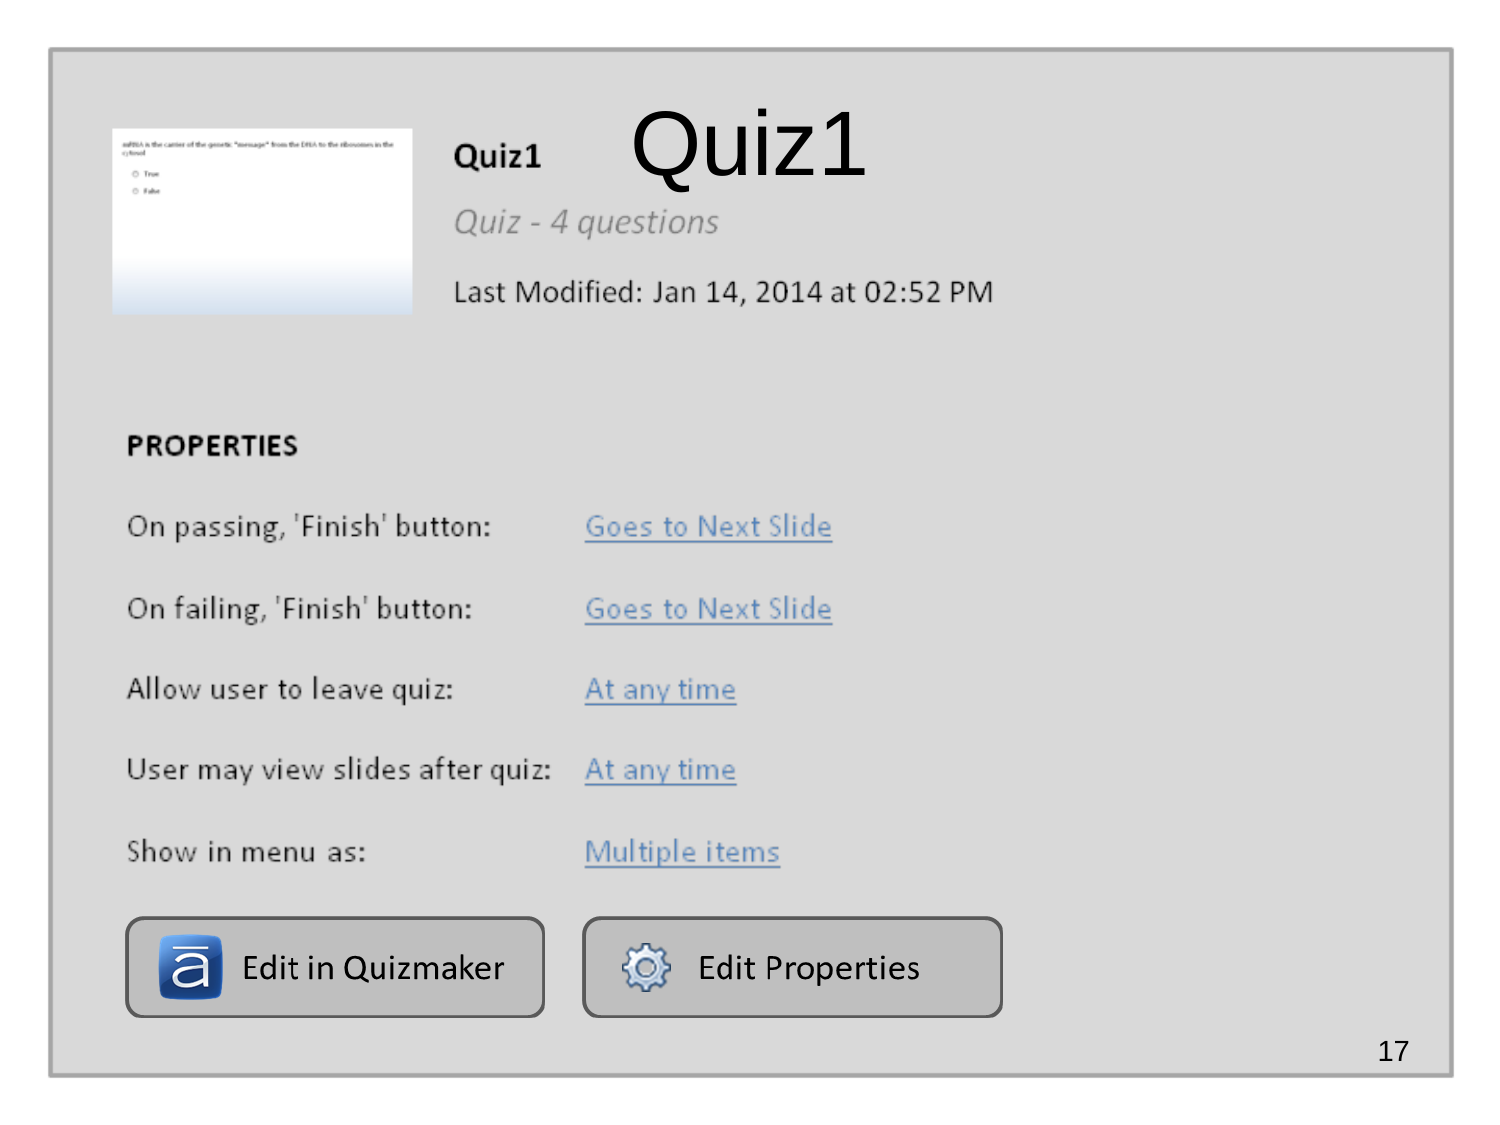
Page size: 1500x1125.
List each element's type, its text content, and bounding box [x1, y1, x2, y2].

slide_number 17 [1074, 1024, 1426, 1103]
title Quiz1 [75, 45, 1425, 233]
picture [0, 0, 1500, 1125]
